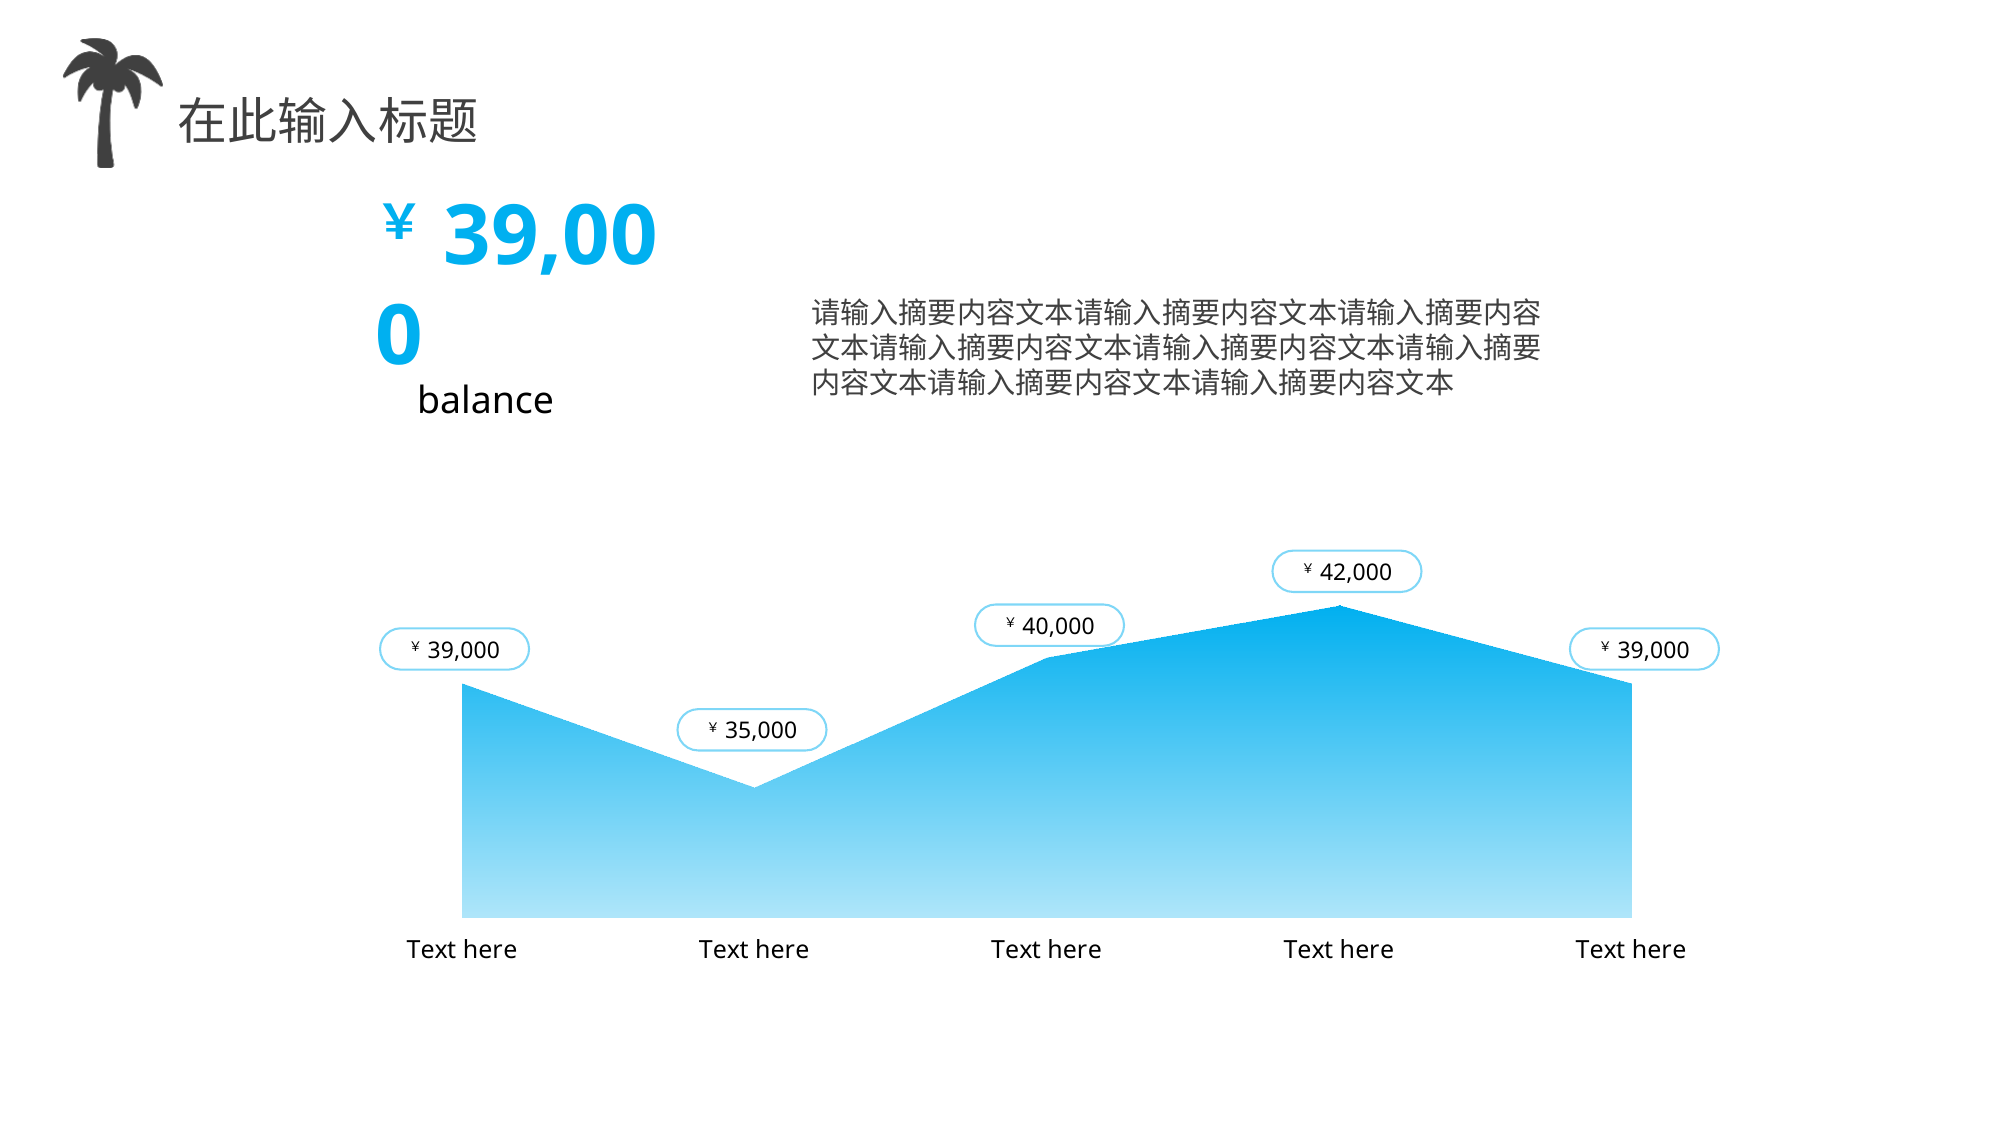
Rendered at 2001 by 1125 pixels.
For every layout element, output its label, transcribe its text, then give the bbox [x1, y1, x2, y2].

text_box ￥39,000 [1714, 634, 1721, 664]
text_box 请输入摘要内容文本请输入摘要内容文本请输入摘要内容文本请输入摘要内容文本请输入摘要内容文本请输入摘要内容文本请输入摘要内容文本请输入摘要内容文本 [796, 287, 1570, 408]
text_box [37, 26, 495, 177]
chart [379, 544, 1714, 976]
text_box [361, 273, 713, 437]
